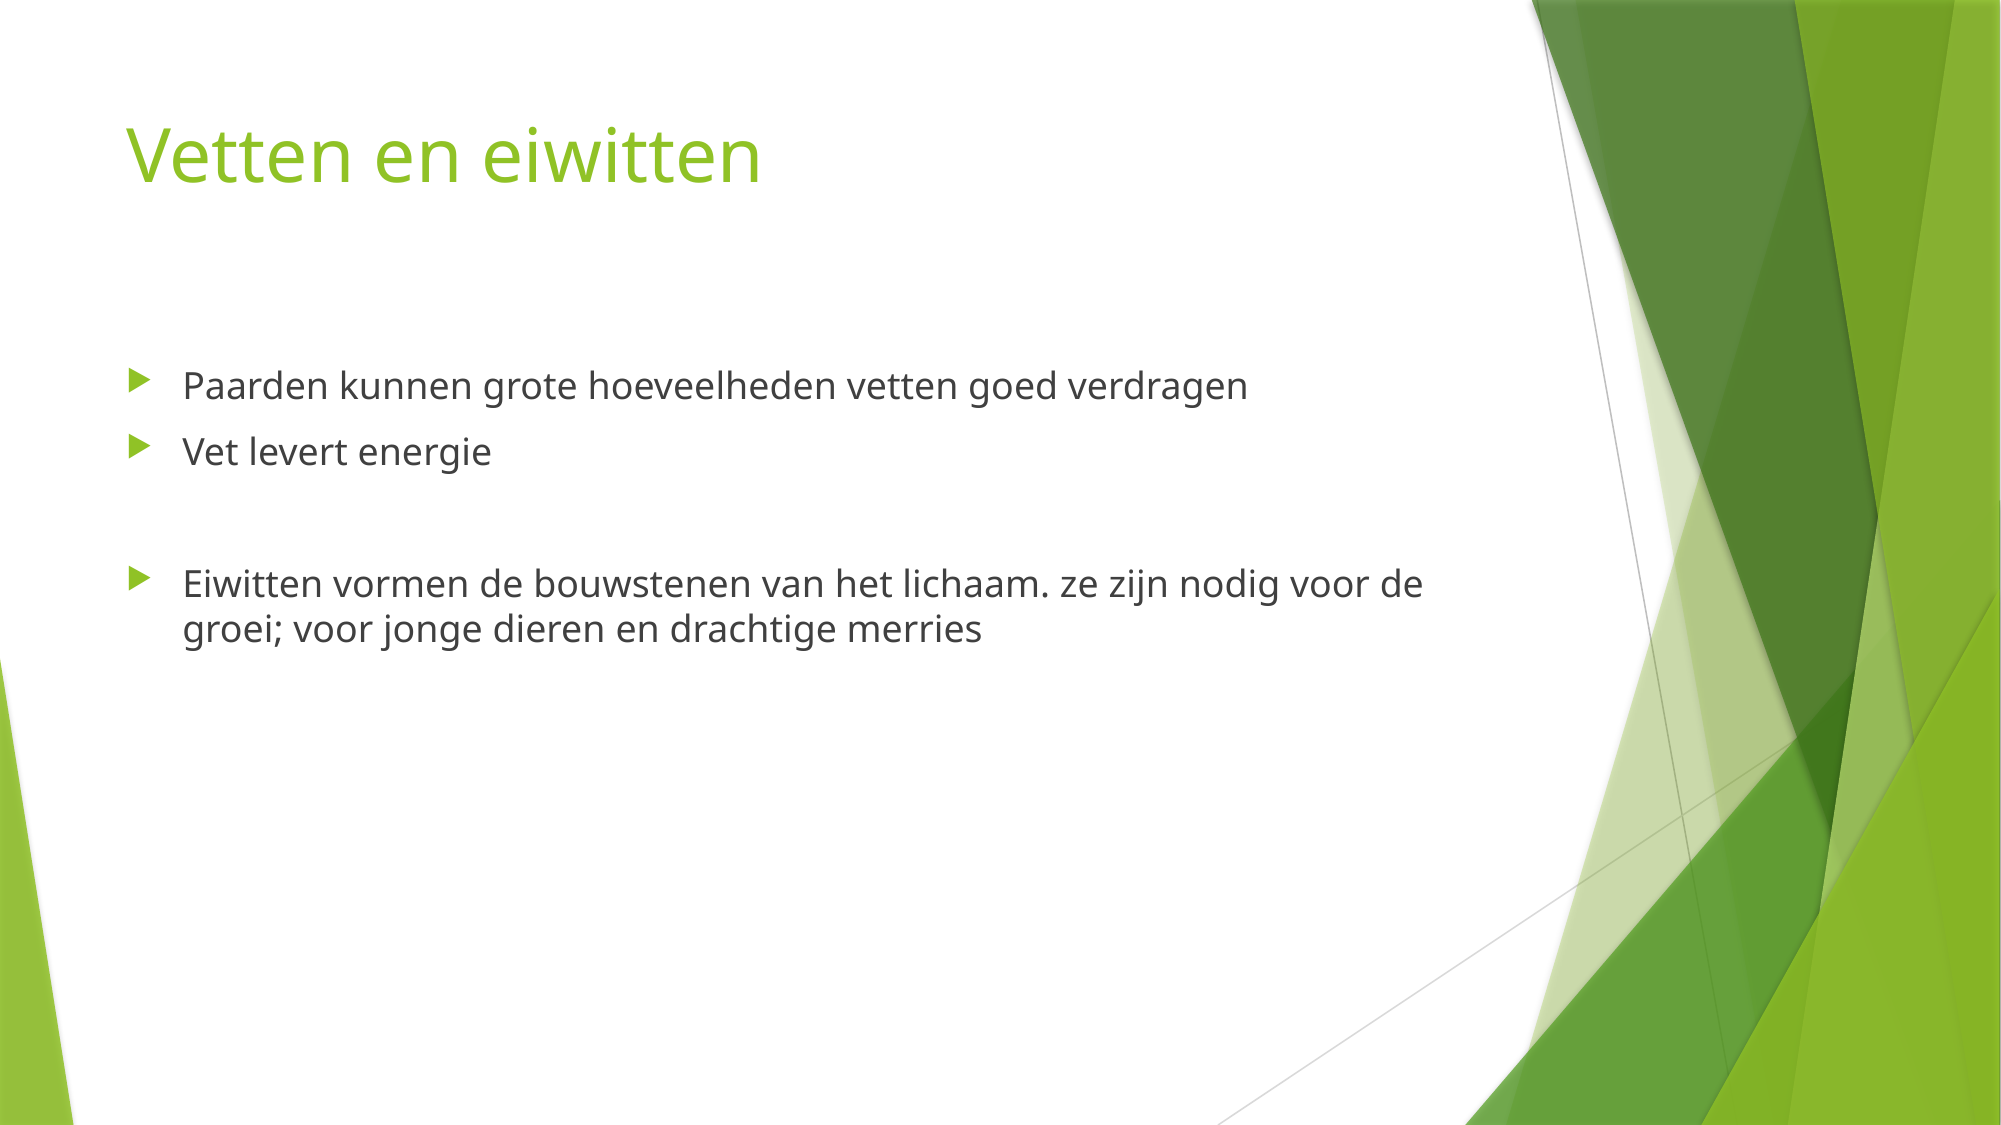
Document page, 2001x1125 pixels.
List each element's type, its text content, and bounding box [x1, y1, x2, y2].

title Vetten en eiwitten [111, 99, 1522, 317]
list Paarden kunnen grote hoeveelheden vetten goed verdragen Vet levert energie Eiwitten vormen de bouwstenen van het lichaam. ze zijn nodig voor de groei; voor jonge dieren en drachtige merries [111, 354, 1522, 992]
